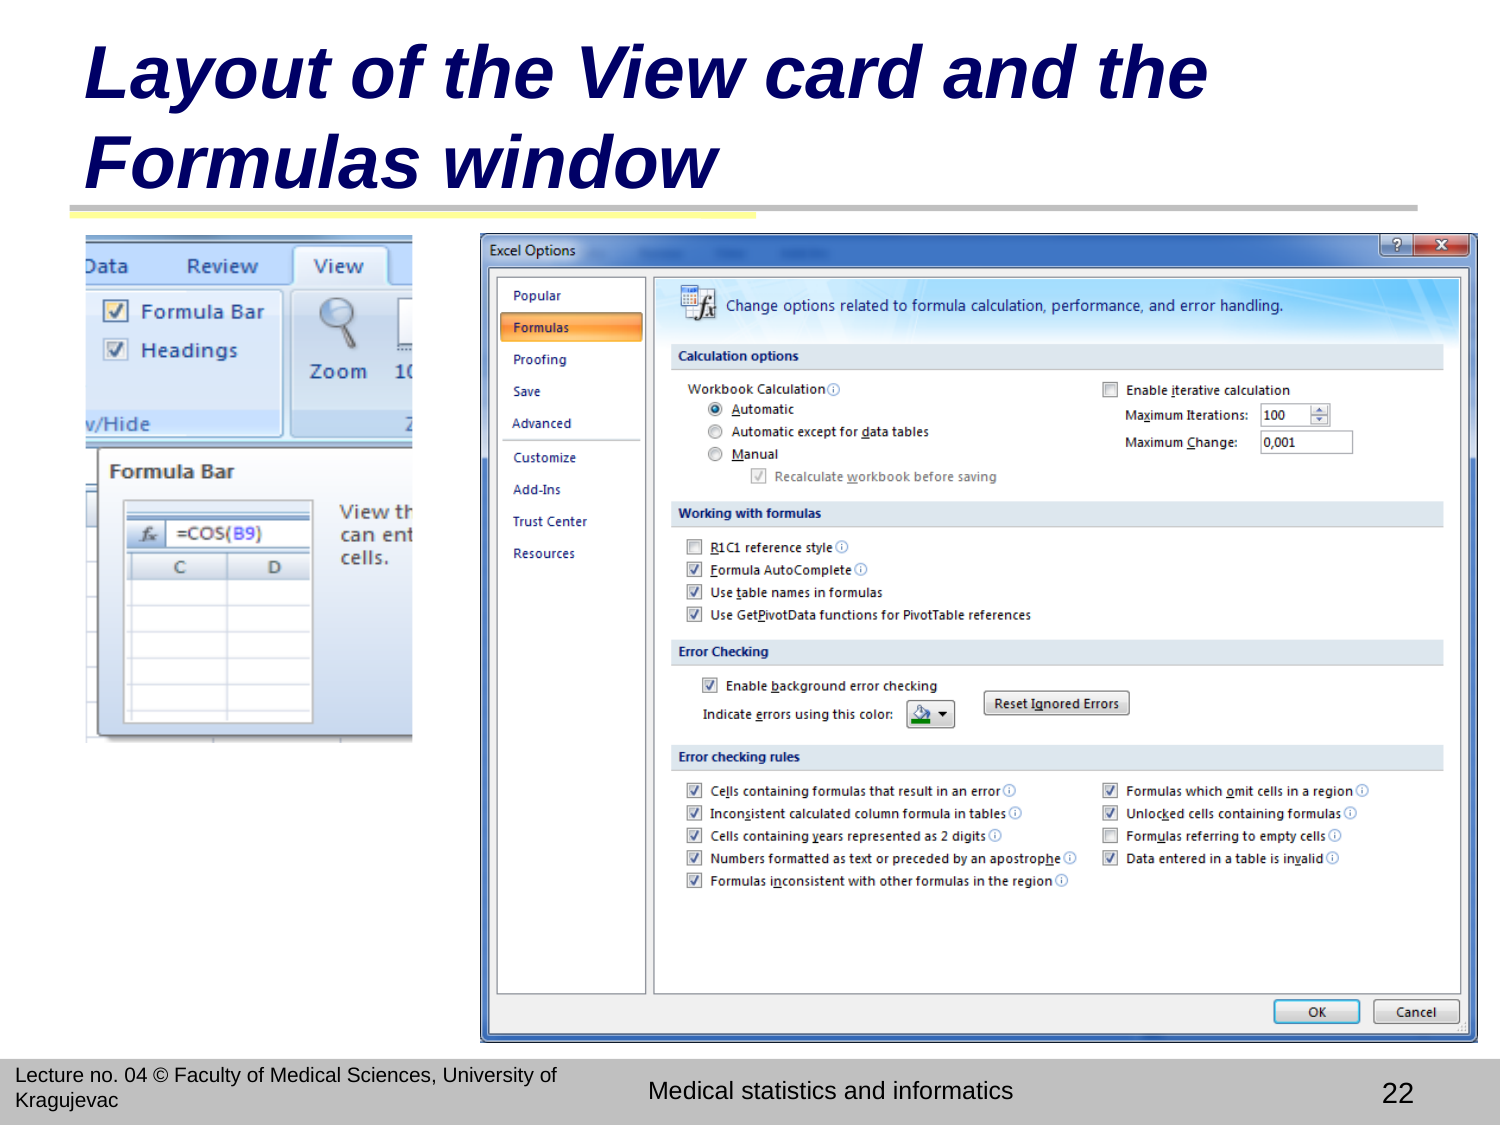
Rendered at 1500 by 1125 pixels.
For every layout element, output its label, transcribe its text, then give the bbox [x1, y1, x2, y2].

slide_number 22 [1166, 1066, 1430, 1125]
picture [480, 233, 1478, 1044]
footer Medical statistics and informatics [512, 1066, 1151, 1125]
title Layout of the View card and the Formulas window [69, 19, 1426, 208]
picture [85, 235, 413, 744]
slide_number Lecture no. 04 © Faculty of Medical Sciences, University of Kragujevac [0, 1053, 619, 1108]
